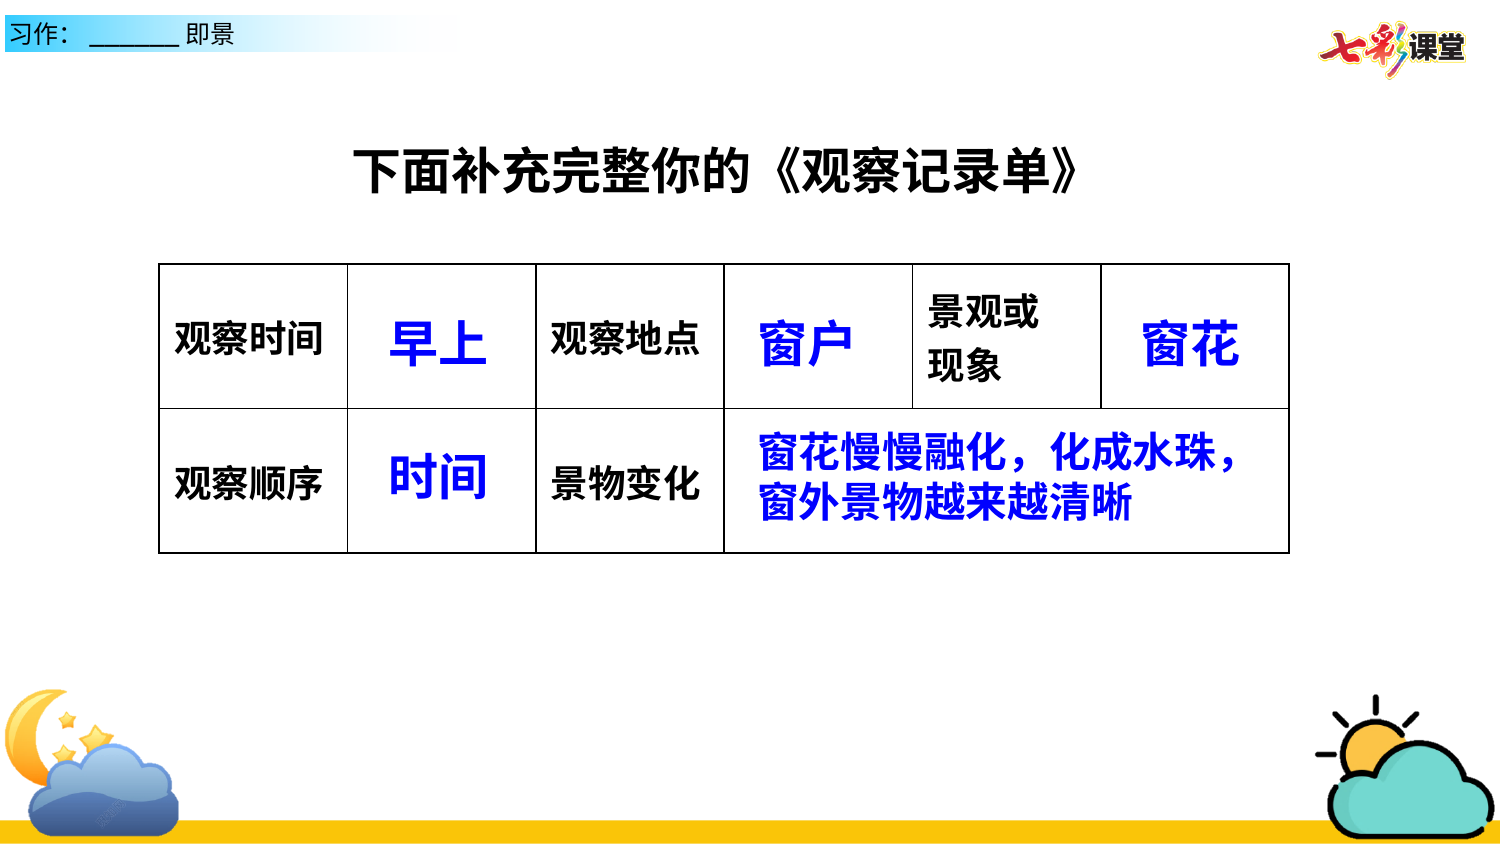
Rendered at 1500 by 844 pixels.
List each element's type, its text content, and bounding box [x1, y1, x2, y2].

text_box 窗花 [1125, 305, 1280, 381]
text_box 窗花慢慢融化，化成水珠， 窗外景物越来越清晰 [742, 417, 1280, 533]
table_header 景观或 现象 [913, 265, 1100, 408]
table_header [348, 265, 535, 408]
picture [0, 686, 185, 844]
table_header 观察地点 [537, 265, 723, 408]
table_header 观察时间 [160, 265, 347, 408]
table_header [725, 265, 912, 408]
text_box 早上 [374, 305, 528, 381]
text_box 窗户 [742, 305, 896, 381]
text_box 时间 [374, 437, 528, 513]
table_cell [725, 409, 1288, 552]
picture [1278, 640, 1500, 844]
table_cell 景物变化 [537, 409, 723, 552]
text_box 下面补充完整你的《观察记录单》 [336, 131, 1148, 207]
table_cell [348, 409, 535, 552]
picture [1316, 20, 1468, 80]
table_cell 观察顺序 [160, 409, 347, 552]
table_header [1102, 265, 1288, 408]
